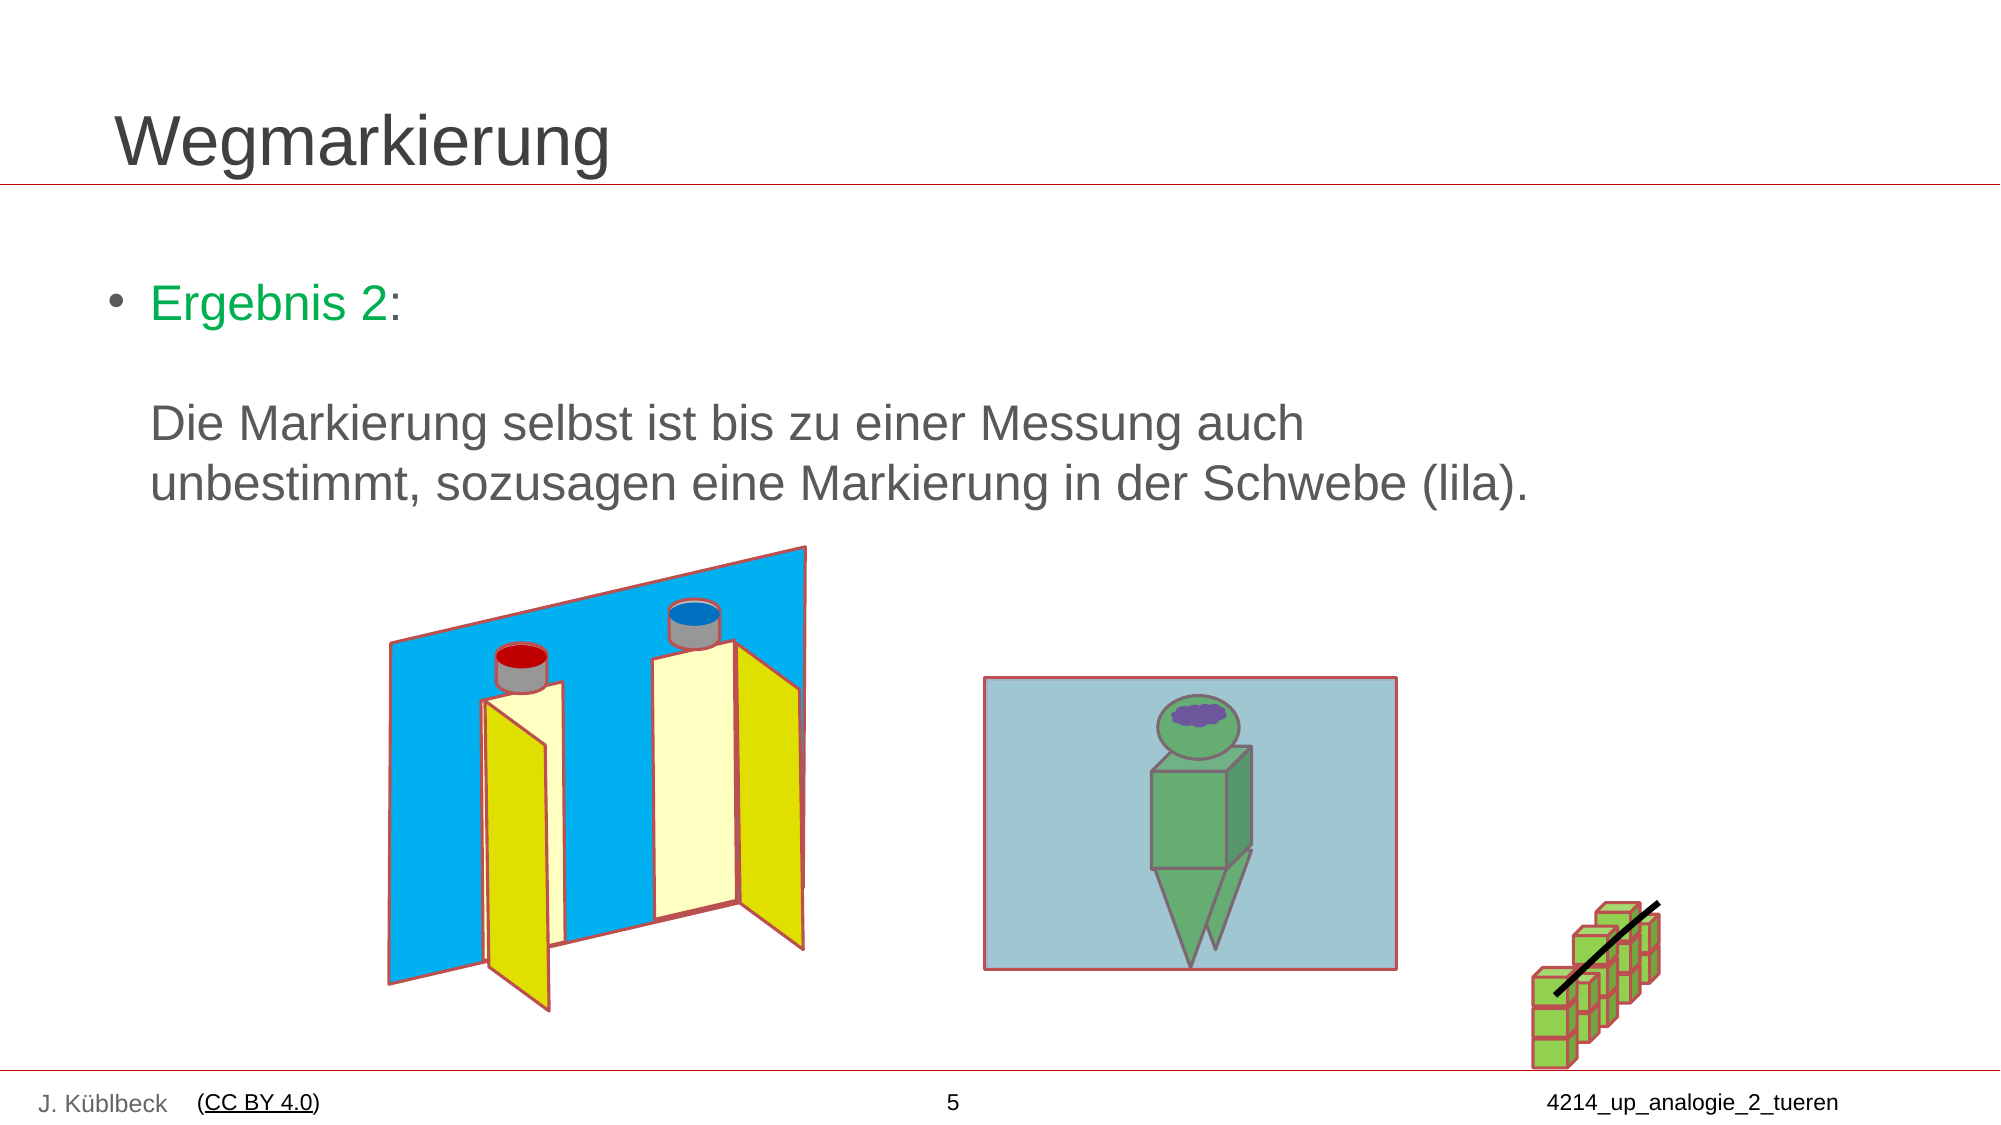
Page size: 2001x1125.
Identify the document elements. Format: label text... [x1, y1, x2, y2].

text_box [983, 676, 1398, 971]
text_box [1532, 902, 1660, 1068]
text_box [344, 598, 888, 963]
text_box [1151, 695, 1252, 968]
list Ergebnis 2: Die Markierung selbst ist bis zu einer Messung auch unbestimmt, sozusagen eine Markierung in der Schwebe (lila). [75, 262, 1567, 526]
title Wegmarkierung [99, 90, 1900, 185]
